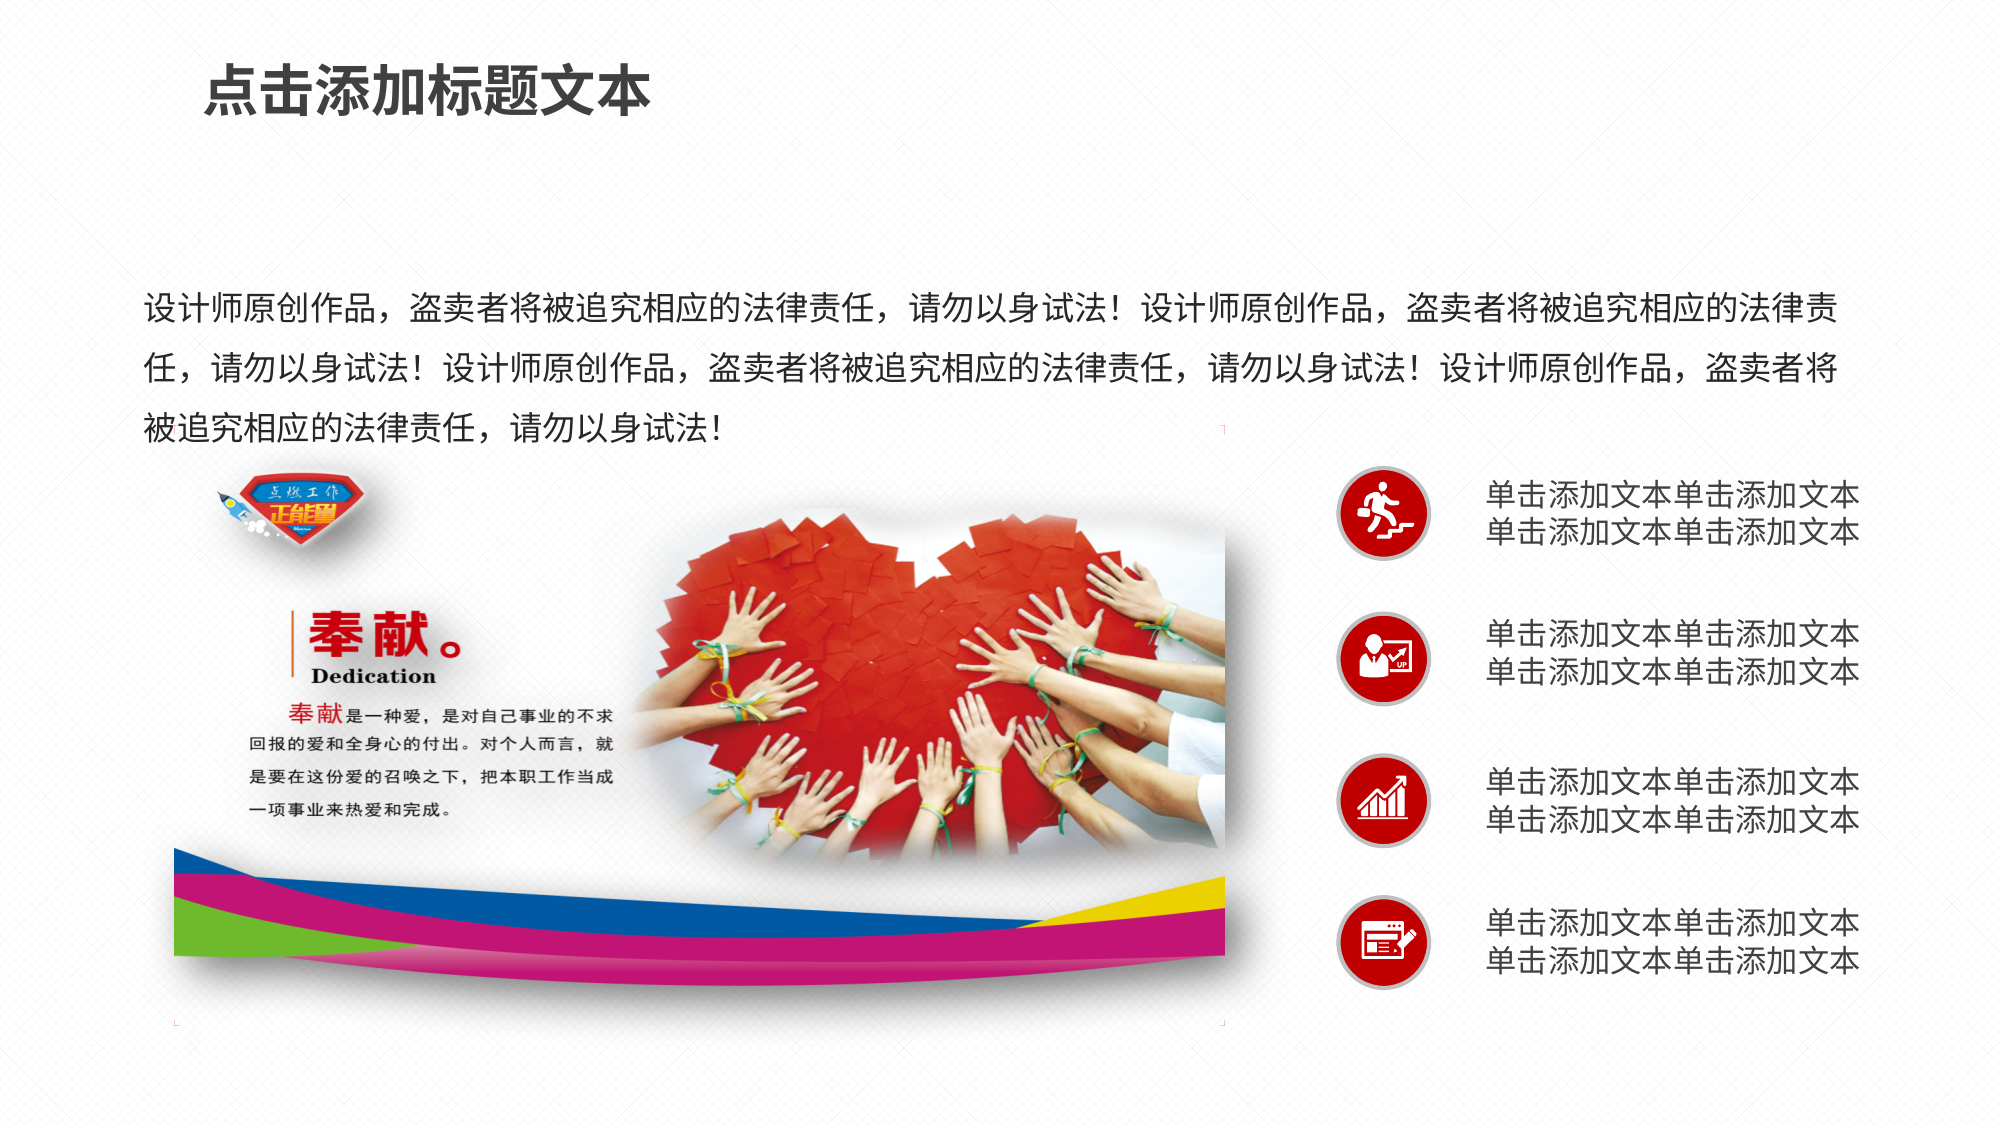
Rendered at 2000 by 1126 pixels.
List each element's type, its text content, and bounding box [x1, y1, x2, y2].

text_box 设计师原创作品，盗卖者将被追究相应的法律责任，请勿以身试法！设计师原创作品，盗卖者将被追究相应的法律责任，请勿以身试法！设计师原创作品，盗卖者将被追究相应的法律责任，请勿以身试法！设计师原创作品，盗卖者将被追究相应的法律责任，请勿以身试法！ [124, 257, 1878, 457]
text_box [1338, 896, 1430, 989]
text_box 单击添加文本单击添加文本单击添加文本单击添加文本 [1465, 604, 1898, 700]
picture [174, 424, 1226, 1026]
text_box 单击添加文本单击添加文本单击添加文本单击添加文本 [1465, 752, 1898, 848]
text_box 单击添加文本单击添加文本单击添加文本单击添加文本 [1465, 893, 1898, 988]
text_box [1338, 613, 1430, 705]
text_box 点击添加标题文本 [182, 45, 673, 133]
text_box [1338, 467, 1430, 559]
text_box 单击添加文本单击添加文本单击添加文本单击添加文本 [1465, 465, 1898, 560]
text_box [1338, 755, 1430, 847]
